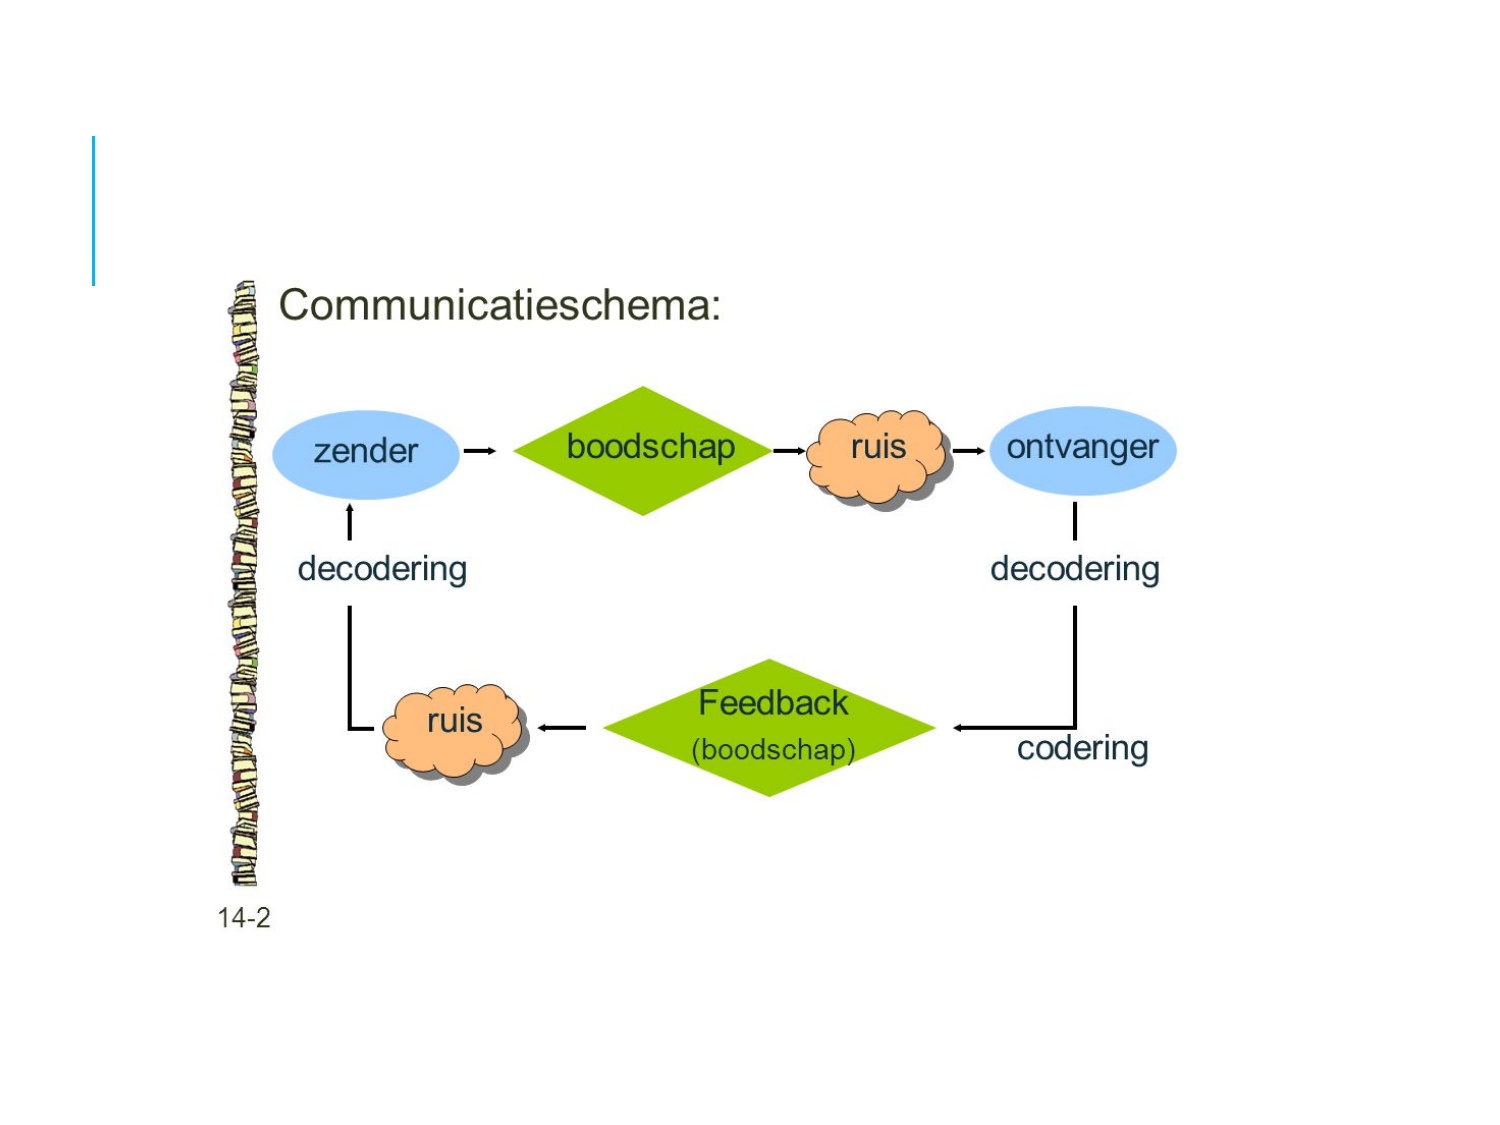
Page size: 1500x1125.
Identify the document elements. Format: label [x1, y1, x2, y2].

list [203, 231, 1181, 965]
